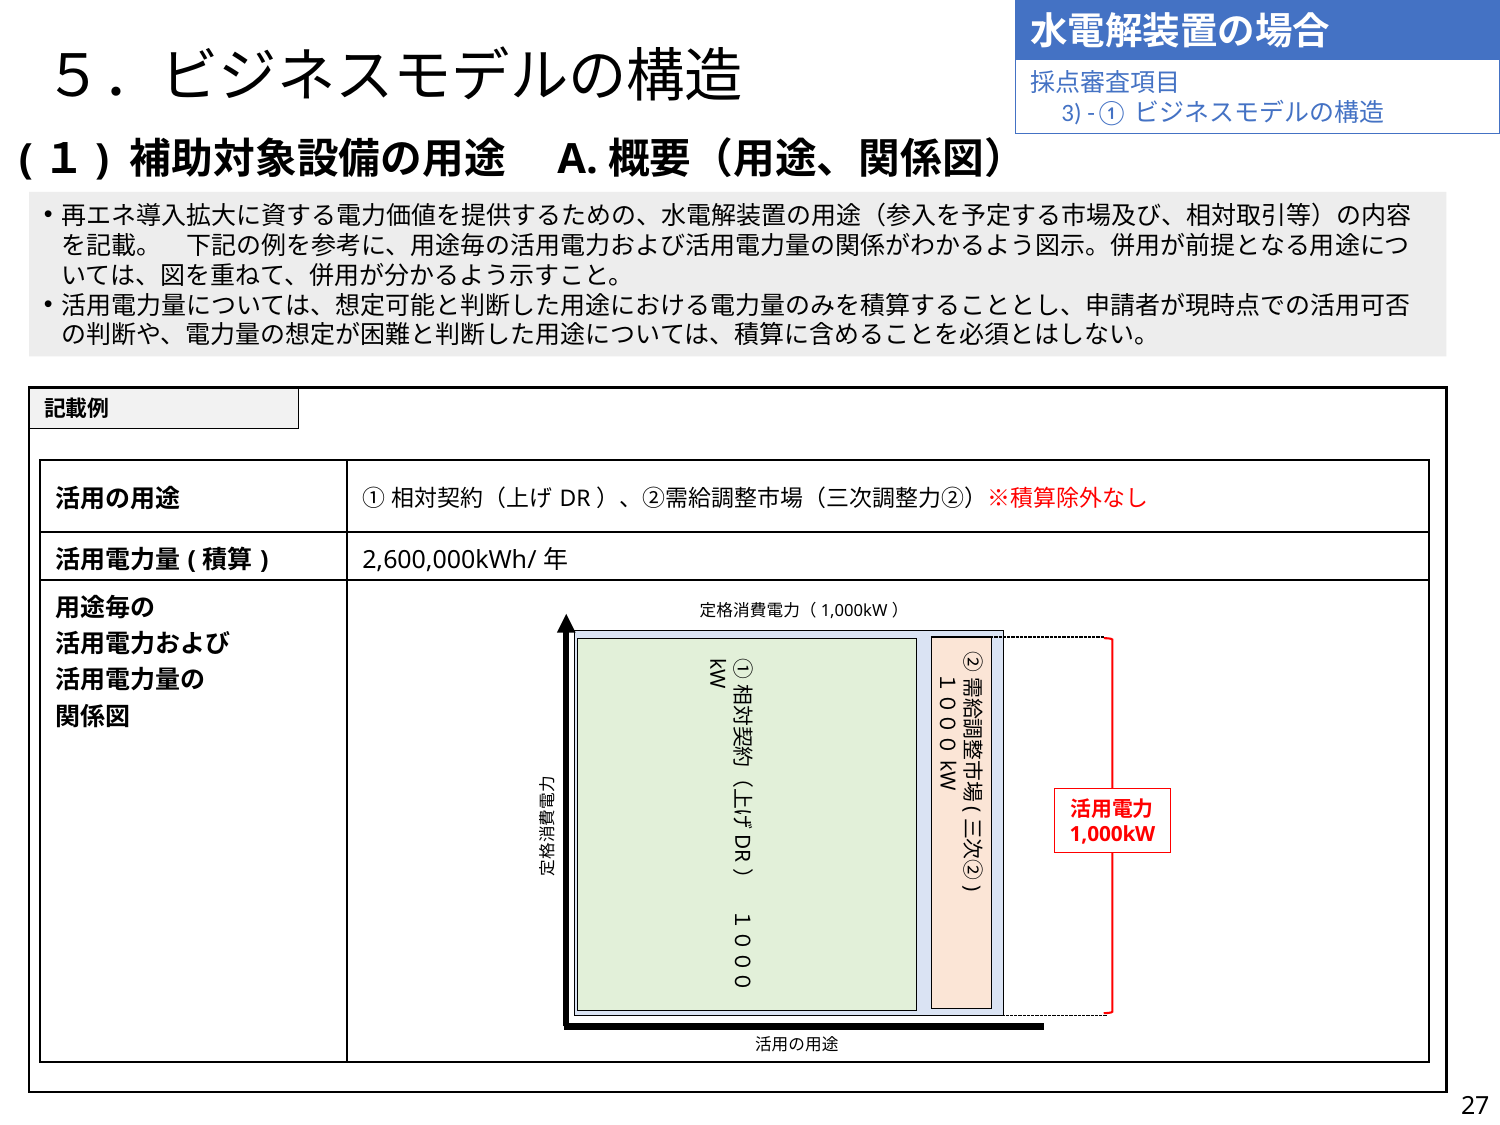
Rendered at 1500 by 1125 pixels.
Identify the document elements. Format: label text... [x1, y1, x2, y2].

text_box [28, 386, 1448, 1093]
text_box (１) 補助対象設備の用途 A.概要（用途、関係図） [4, 124, 1041, 190]
text_box 水電解装置の場合 [1015, 0, 1500, 60]
text_box [576, 637, 918, 1011]
text_box [1103, 637, 1113, 788]
text_box 定格消費電力 [528, 761, 564, 892]
text_box 定格消費電力（1,000kW） [660, 592, 948, 627]
text_box 採点審査項目 3) -①ビジネスモデルの構造 [1015, 60, 1500, 134]
title ５．ビジネスモデルの構造 [29, 33, 1015, 122]
text_box ①相対契約（上げDR） １０００kW [708, 644, 764, 1023]
text_box [1103, 853, 1113, 1014]
text_box ②需給調整市場(三次②) １０００kW [931, 636, 992, 1009]
text_box 活用電力 1,000kW [1054, 788, 1171, 853]
text_box 再エネ導入拡大に資する電力価値を提供するための、水電解装置の用途（参入を予定する市場及び、相対取引等）の内容を記載。 下記の例を参考に、用途毎の活用電力および活用電力量の関係がわかるよう図示。併用が前提となる用途については、図を重ねて、併用が分かるよう示すこと。 活用電力量については、想定可能と判断した用途における電力量のみを積算することとし、申請者が現時点での活用可否の判断や、電力量の想定が困難と判断した用途については、積算に含めることを必須とはしない。 [29, 191, 1447, 357]
text_box 活用の用途 [740, 1030, 854, 1062]
